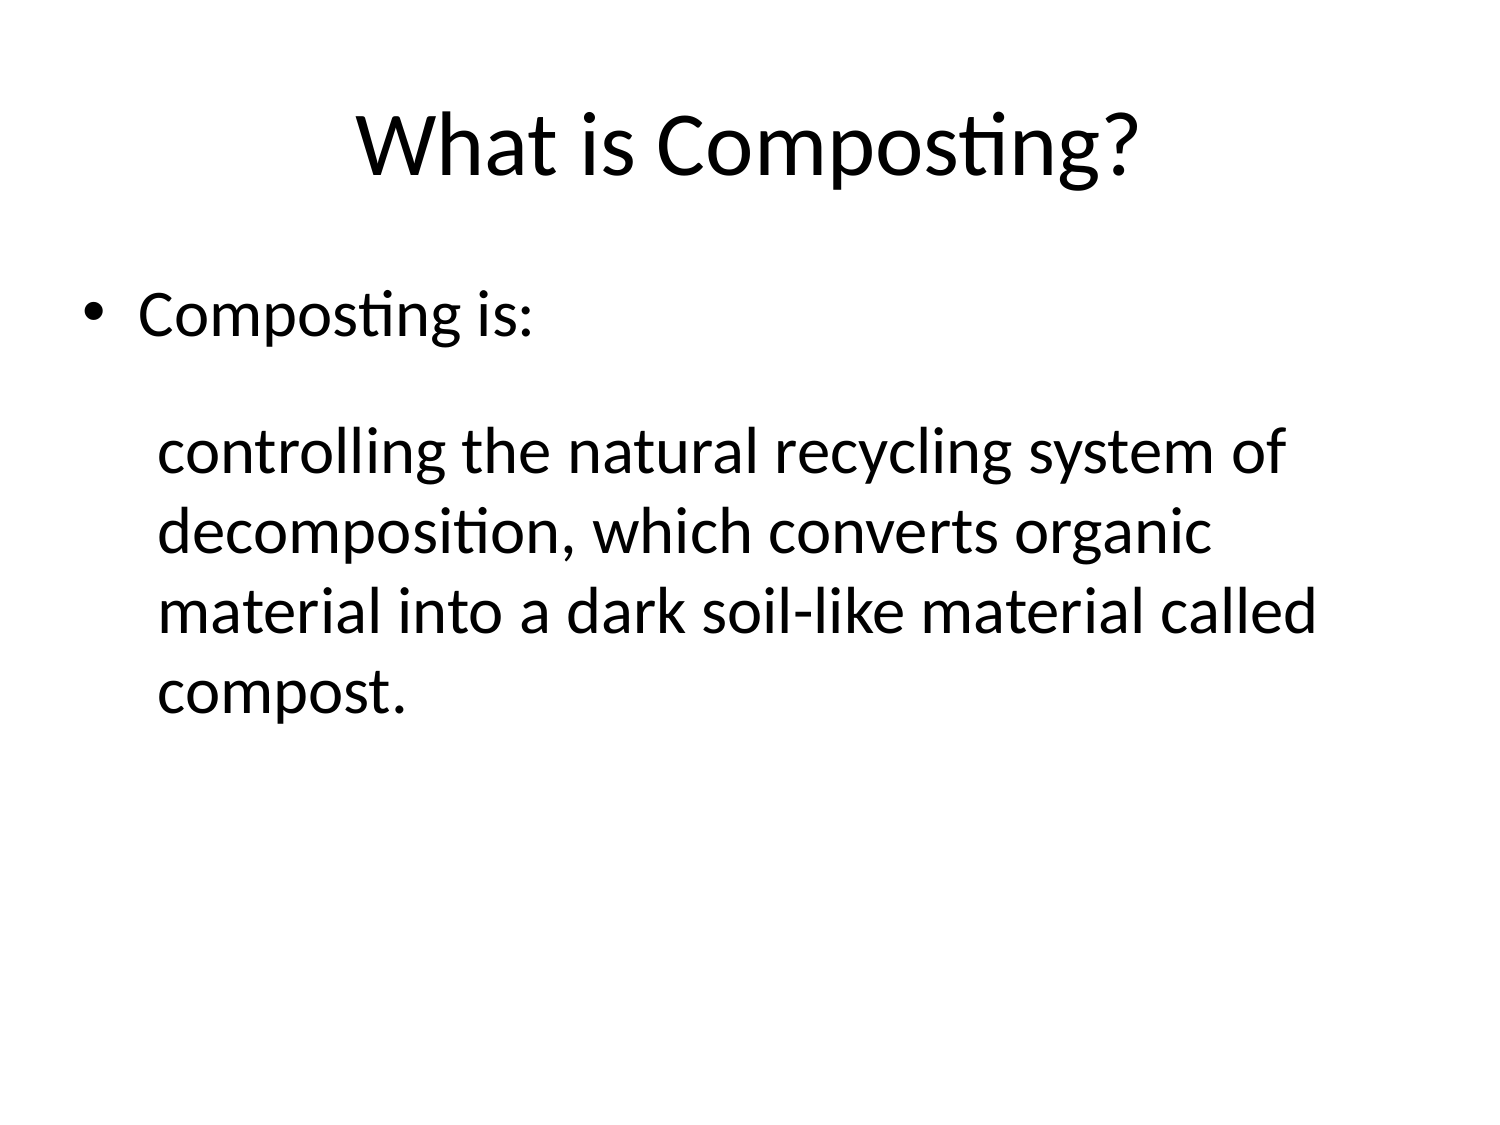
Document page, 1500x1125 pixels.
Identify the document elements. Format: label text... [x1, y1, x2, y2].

list Composting is: [74, 261, 1426, 1006]
title What is Composting? [74, 44, 1426, 234]
text_box controlling the natural recycling system of decomposition, which converts organic material into a dark soil-like material called compost. [149, 399, 1338, 735]
